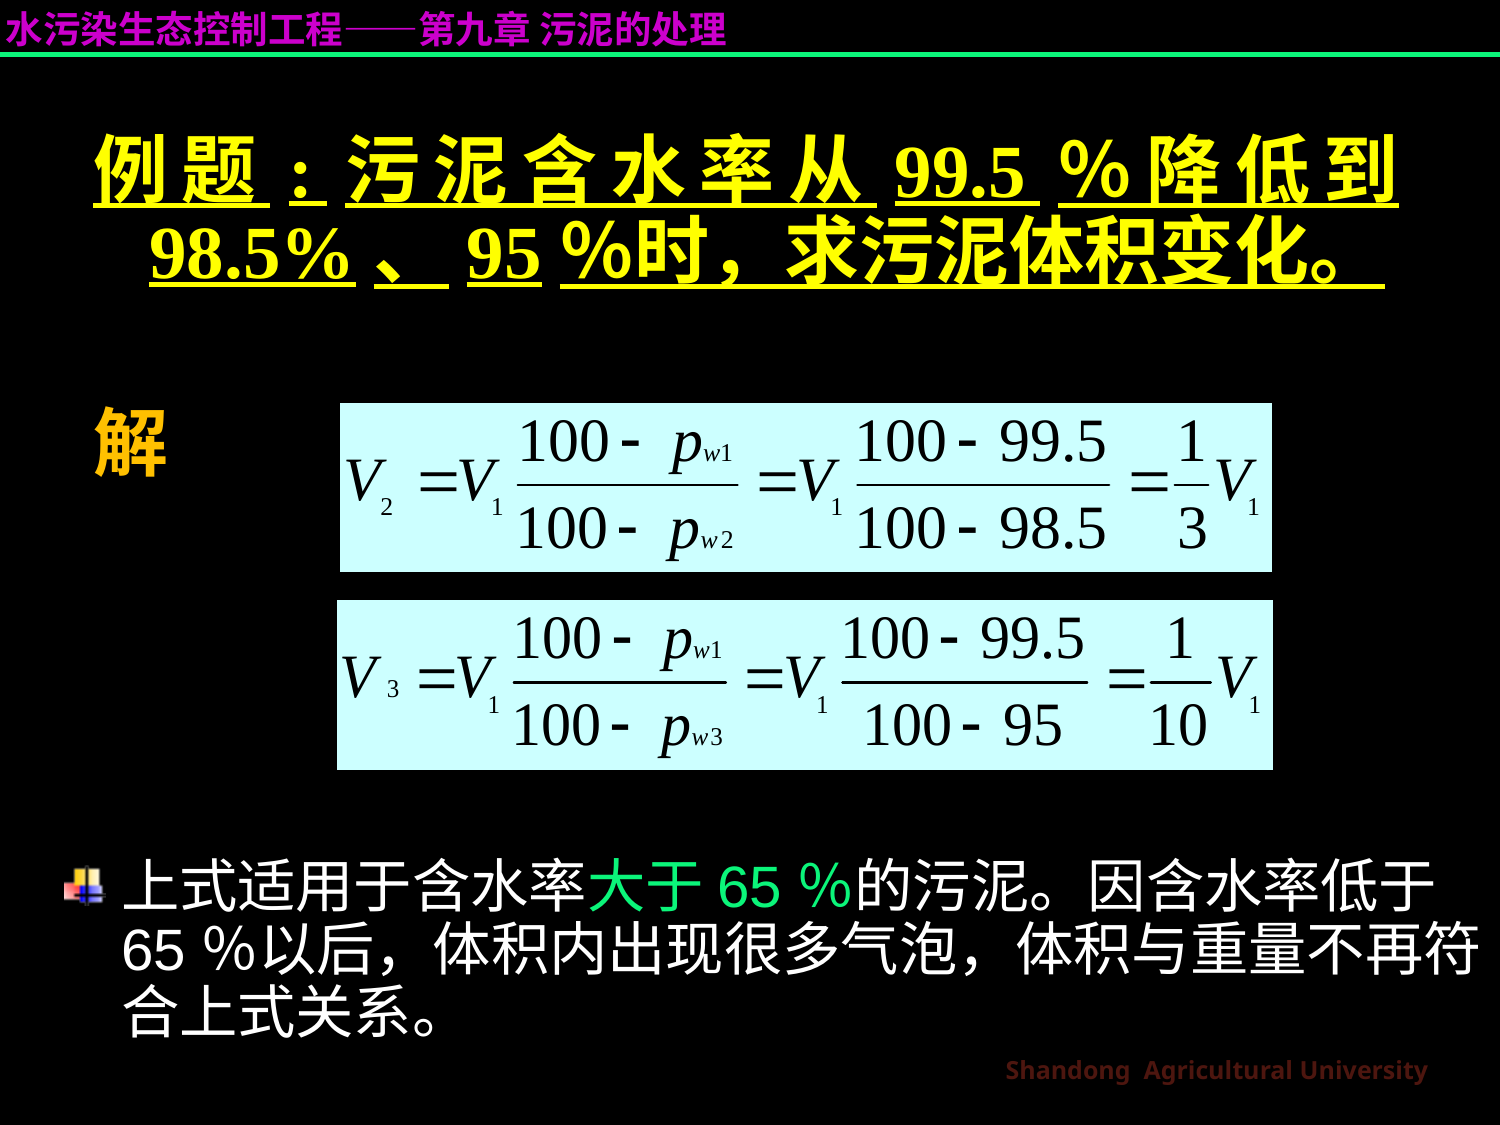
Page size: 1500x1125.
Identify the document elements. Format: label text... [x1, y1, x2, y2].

list 例题:污泥含水率从99.5％降低到98.5%、95％时，求污泥体积变化。 解 [78, 125, 1432, 588]
picture [64, 864, 106, 906]
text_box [339, 402, 1273, 573]
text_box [336, 599, 1274, 770]
text_box 上式适用于含水率大于65％的污泥。因含水率低于65％以后，体积内出现很多气泡，体积与重量不再符合上式关系。 [50, 849, 1500, 1125]
